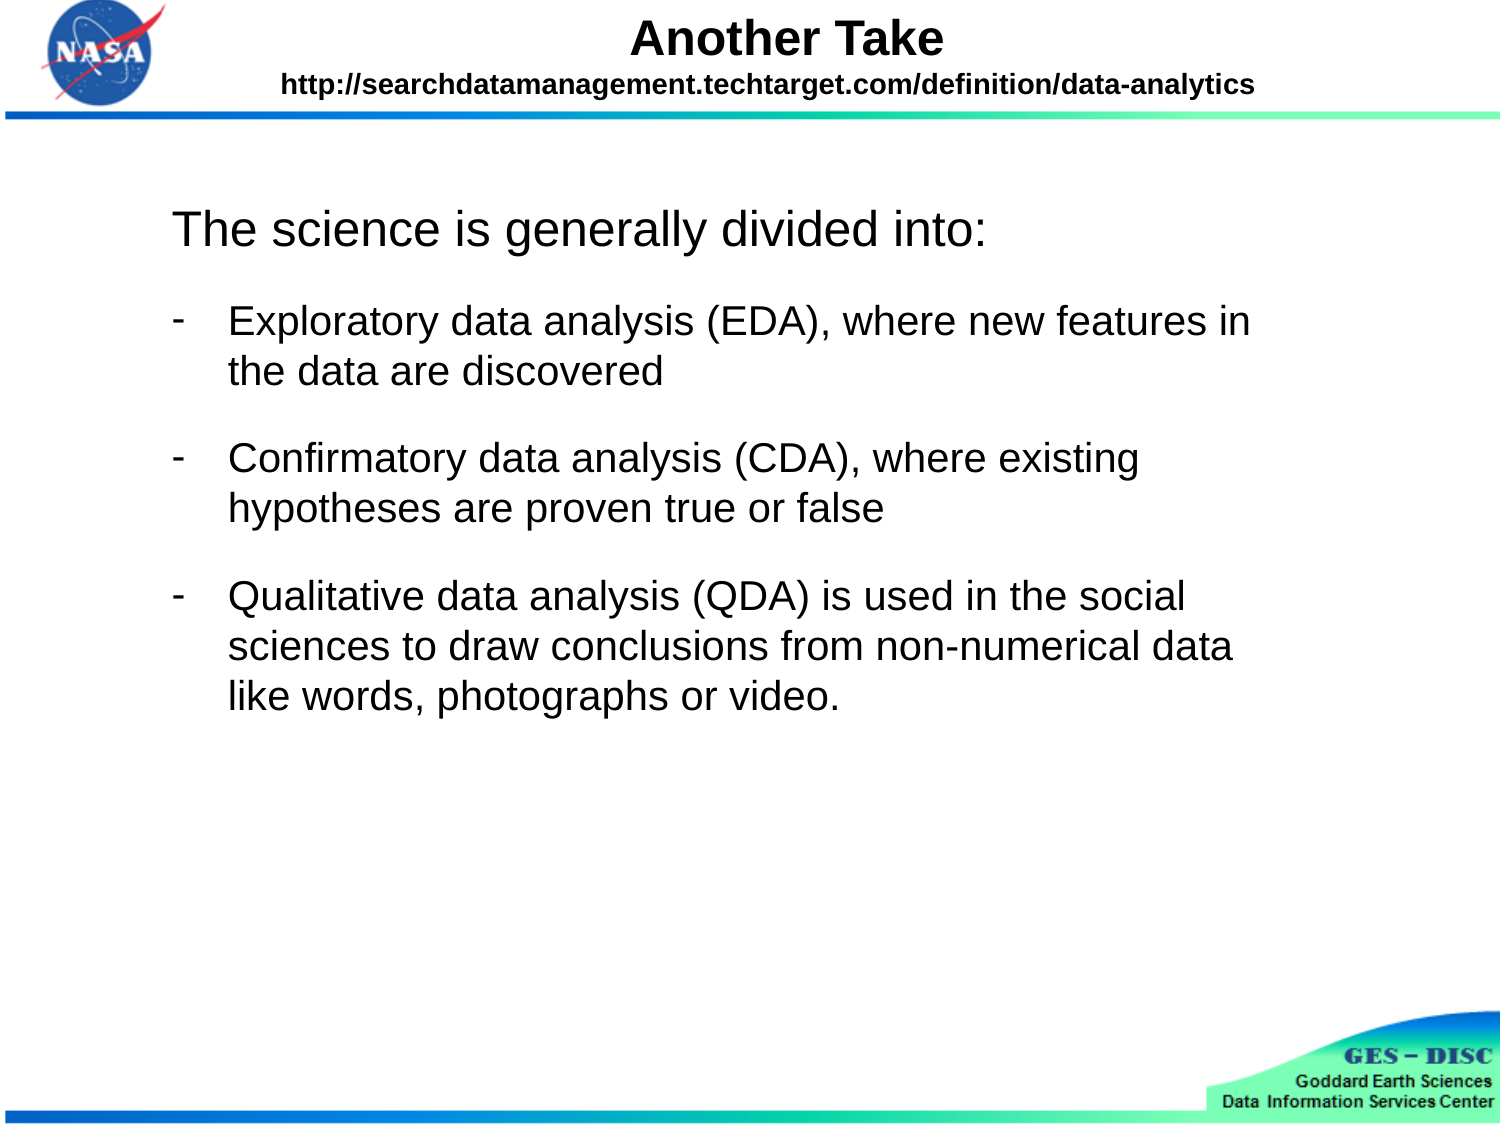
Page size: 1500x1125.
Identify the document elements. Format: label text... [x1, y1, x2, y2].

title Another Take http://searchdatamanagement.techtarget.com/definition/data-analytics [80, 43, 1457, 116]
list The science is generally divided into: Exploratory data analysis (EDA), where new features in the data are discovered Confirmatory data analysis (CDA), where existing hypotheses are proven true or false Qualitative data analysis (QDA) is used in the social sciences to draw conclusions from non-numerical data like words, photographs or video. [156, 181, 1315, 507]
text_box [4, 0, 1500, 1125]
